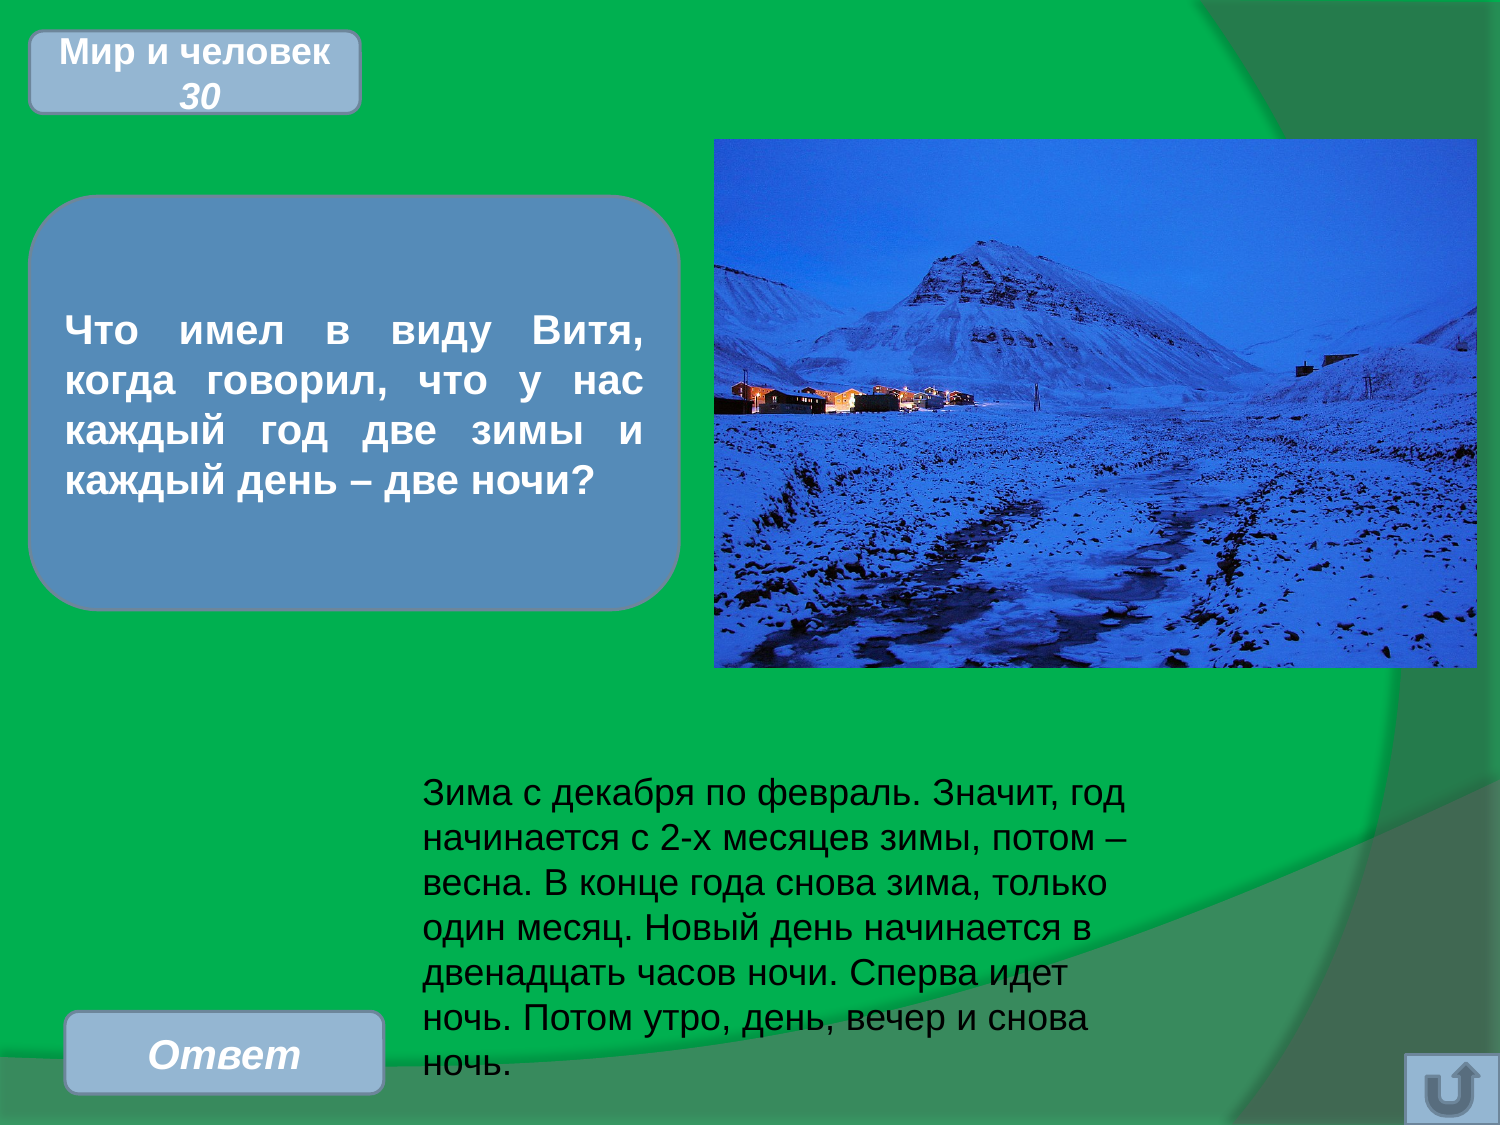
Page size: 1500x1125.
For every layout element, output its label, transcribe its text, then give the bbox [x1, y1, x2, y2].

text_box Ответ [63, 1009, 386, 1096]
text_box Мир и человек 30 [27, 29, 362, 116]
text_box [1404, 1053, 1500, 1125]
picture [714, 138, 1477, 668]
text_box Зима с декабря по февраль. Значит, год начинается с 2-х месяцев зимы, потом – весна. В конце года снова зима, только один месяц. Новый день начинается в двенадцать часов ночи. Сперва идет ночь. Потом утро, день, вечер и снова ночь. [407, 760, 1158, 1091]
text_box Что имел в виду Витя, когда говорил, что у нас каждый год две зимы и каждый день – две ночи? [27, 194, 681, 612]
